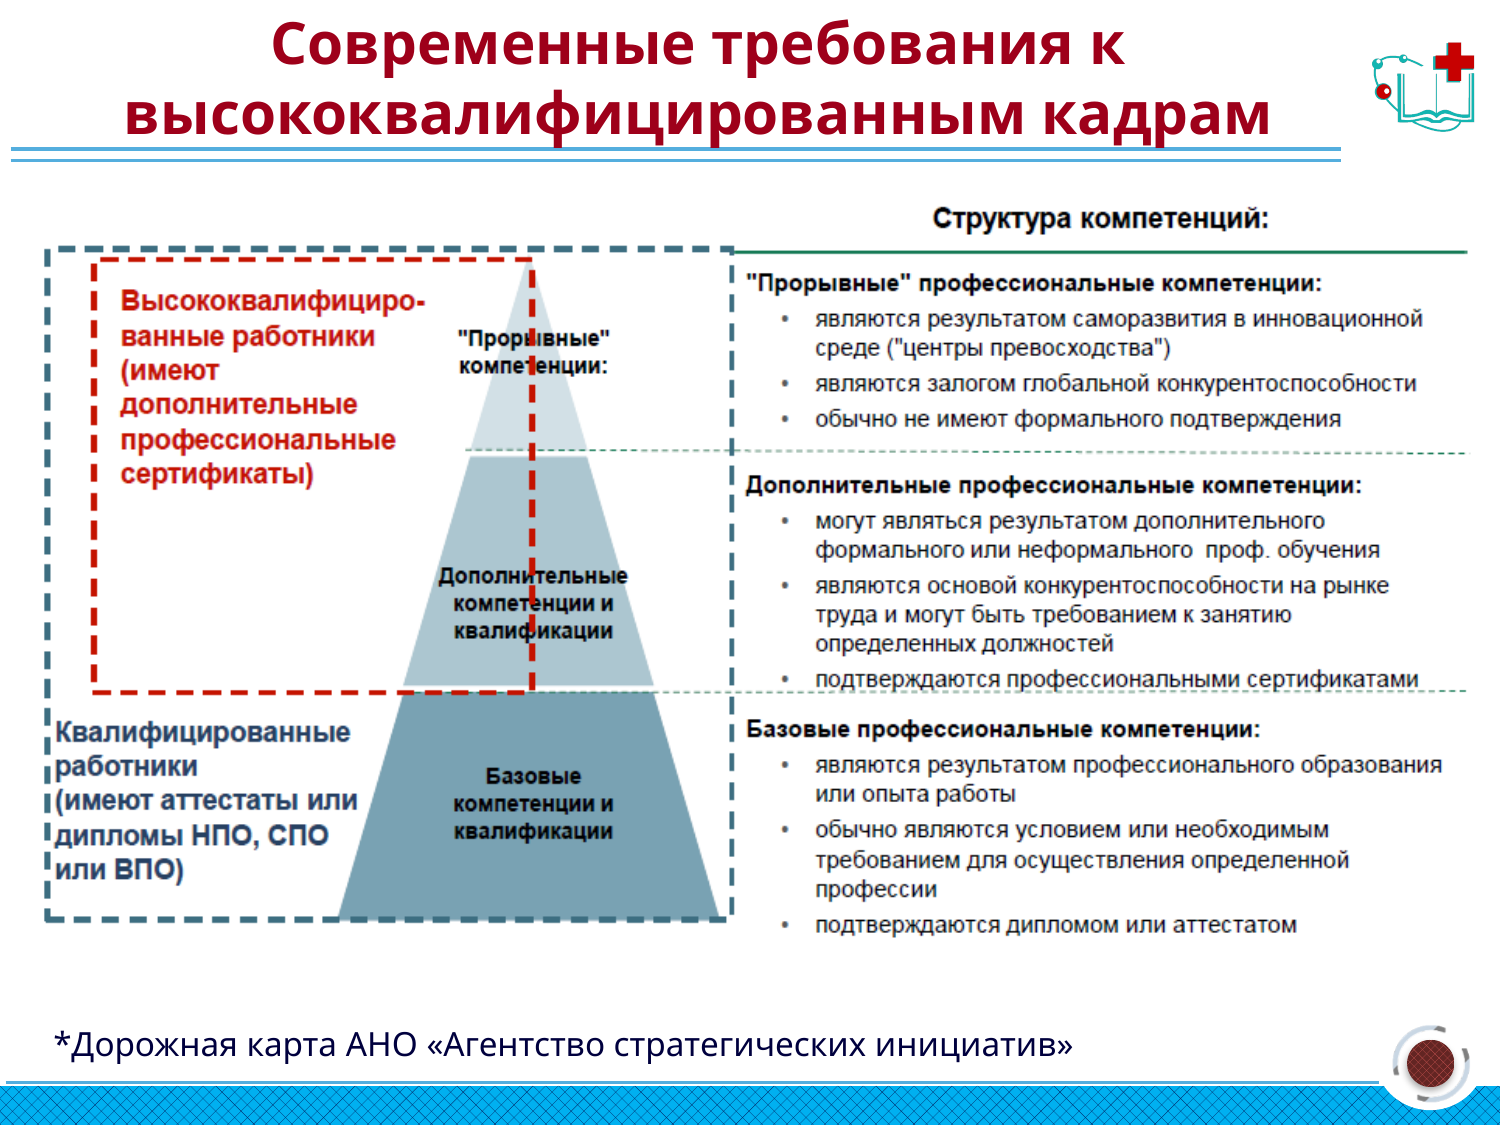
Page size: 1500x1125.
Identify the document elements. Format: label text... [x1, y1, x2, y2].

text_box *Дорожная карта АНО «Агентство стратегических инициатив» [38, 976, 1362, 1071]
title Современные требования к высококвалифицированным кадрам [35, 19, 1362, 133]
picture [29, 196, 1474, 941]
